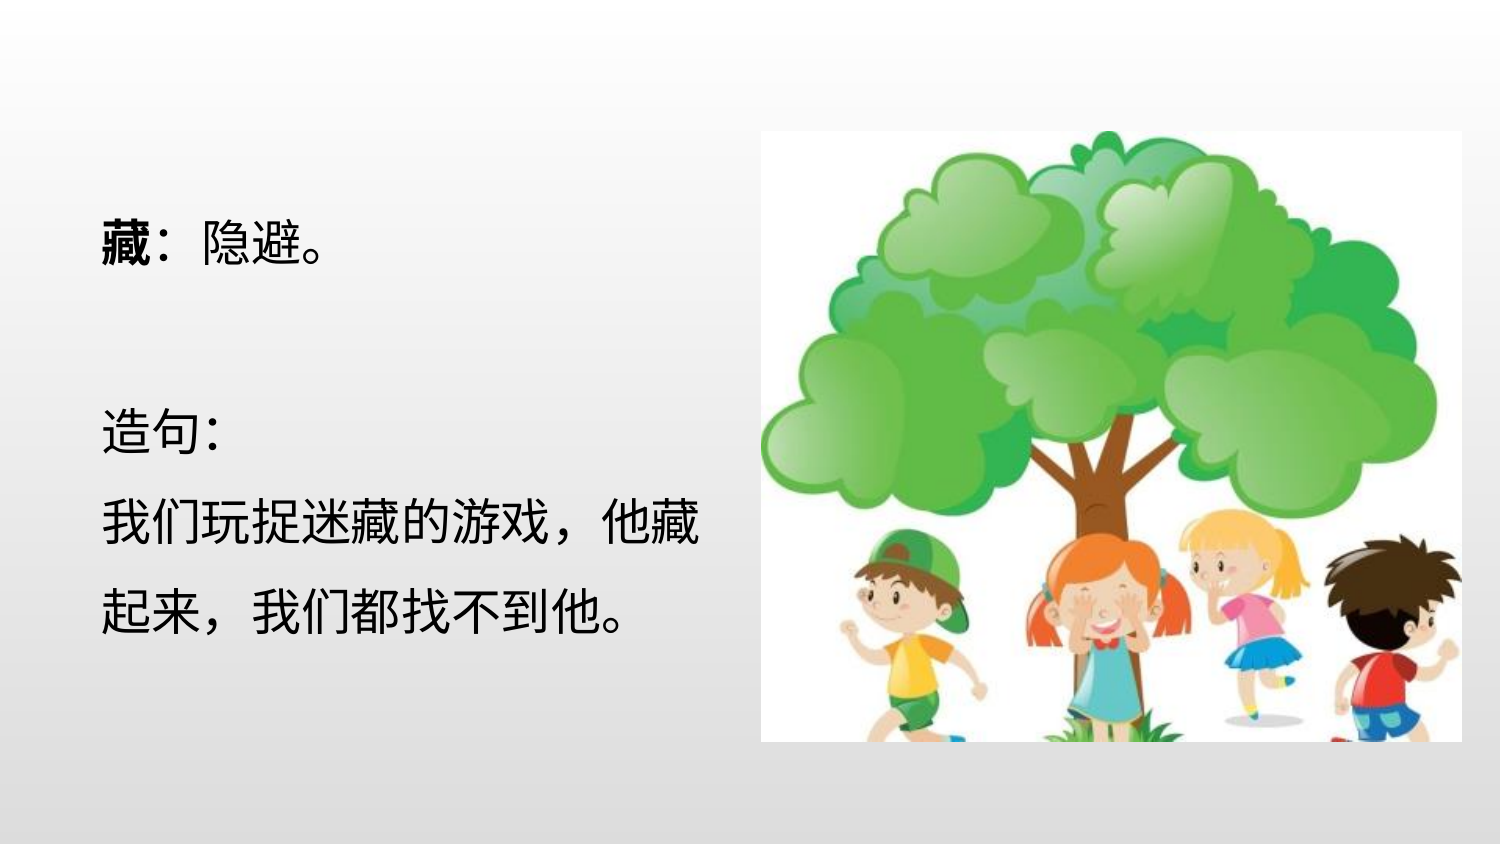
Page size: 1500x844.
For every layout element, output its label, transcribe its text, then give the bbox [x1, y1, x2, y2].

text_box 造句： 我们玩捉迷藏的游戏，他藏起来，我们都找不到他。 [89, 364, 750, 646]
picture [761, 131, 1462, 742]
text_box 藏：隐避。 [89, 176, 435, 278]
